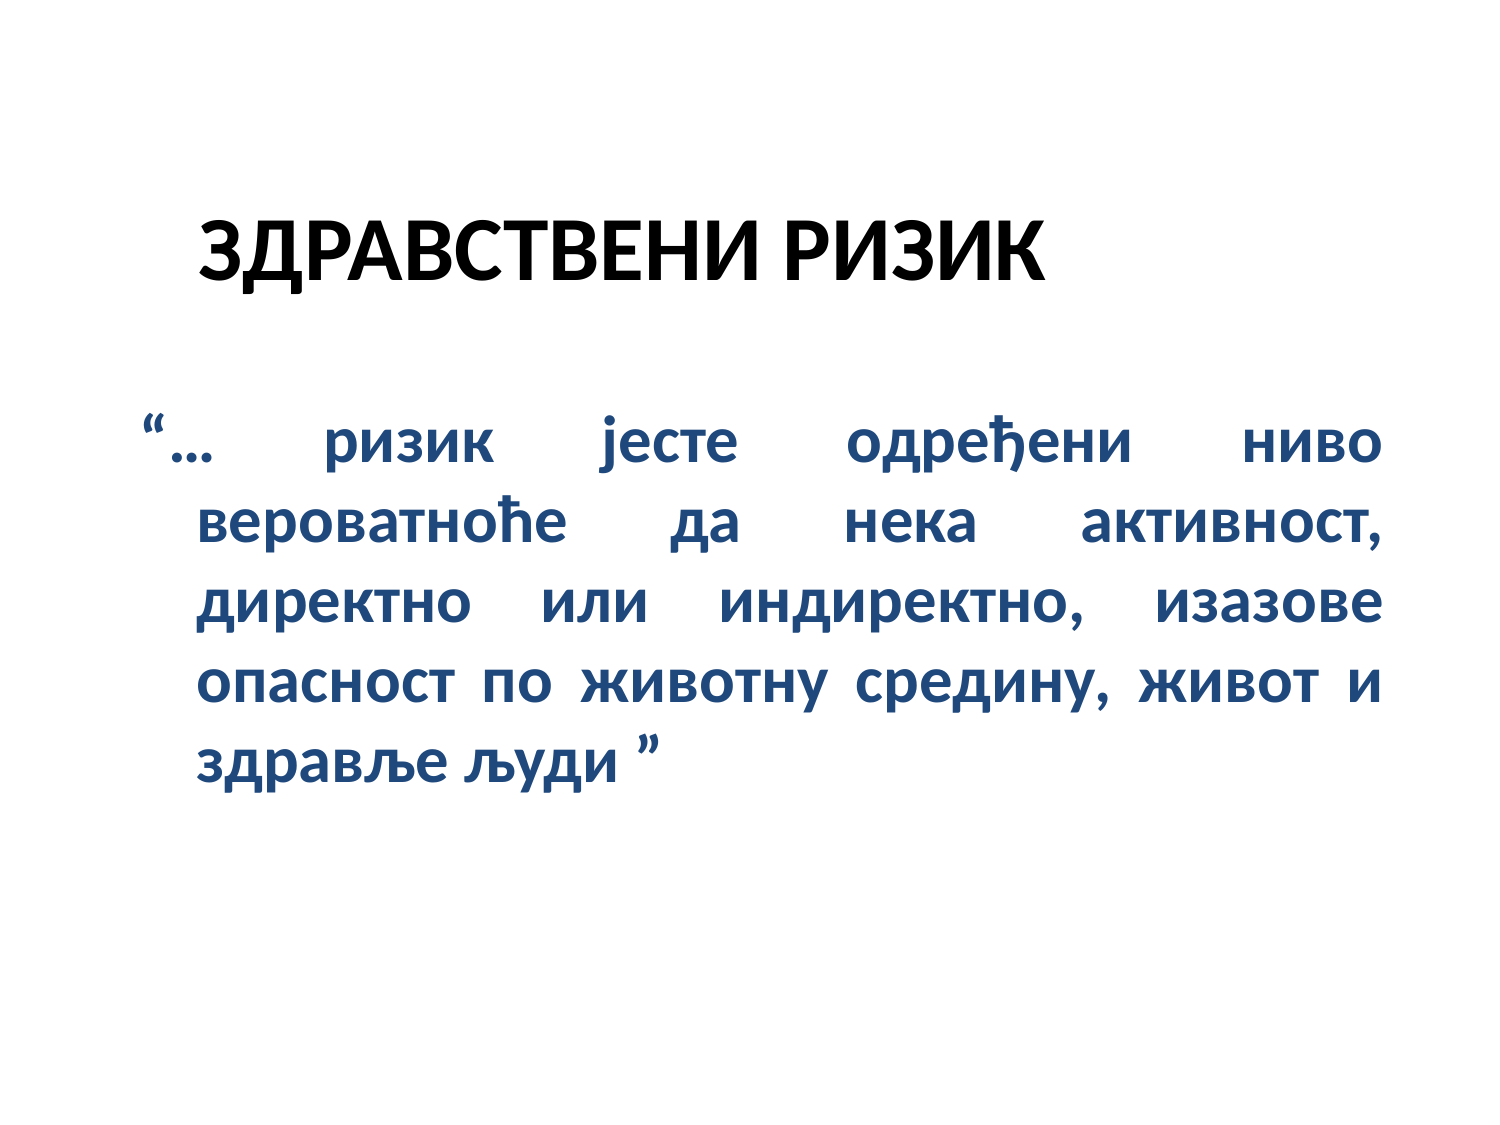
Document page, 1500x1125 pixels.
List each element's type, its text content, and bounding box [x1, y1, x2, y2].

list “… ризик јесте одређени ниво вероватноће да нека активност, директно или индиректно, изазове опасност по животну средину, живот и здравље људи ” [124, 387, 1400, 851]
title ЗДРАВСТВЕНИ РИЗИК [183, 149, 1353, 338]
